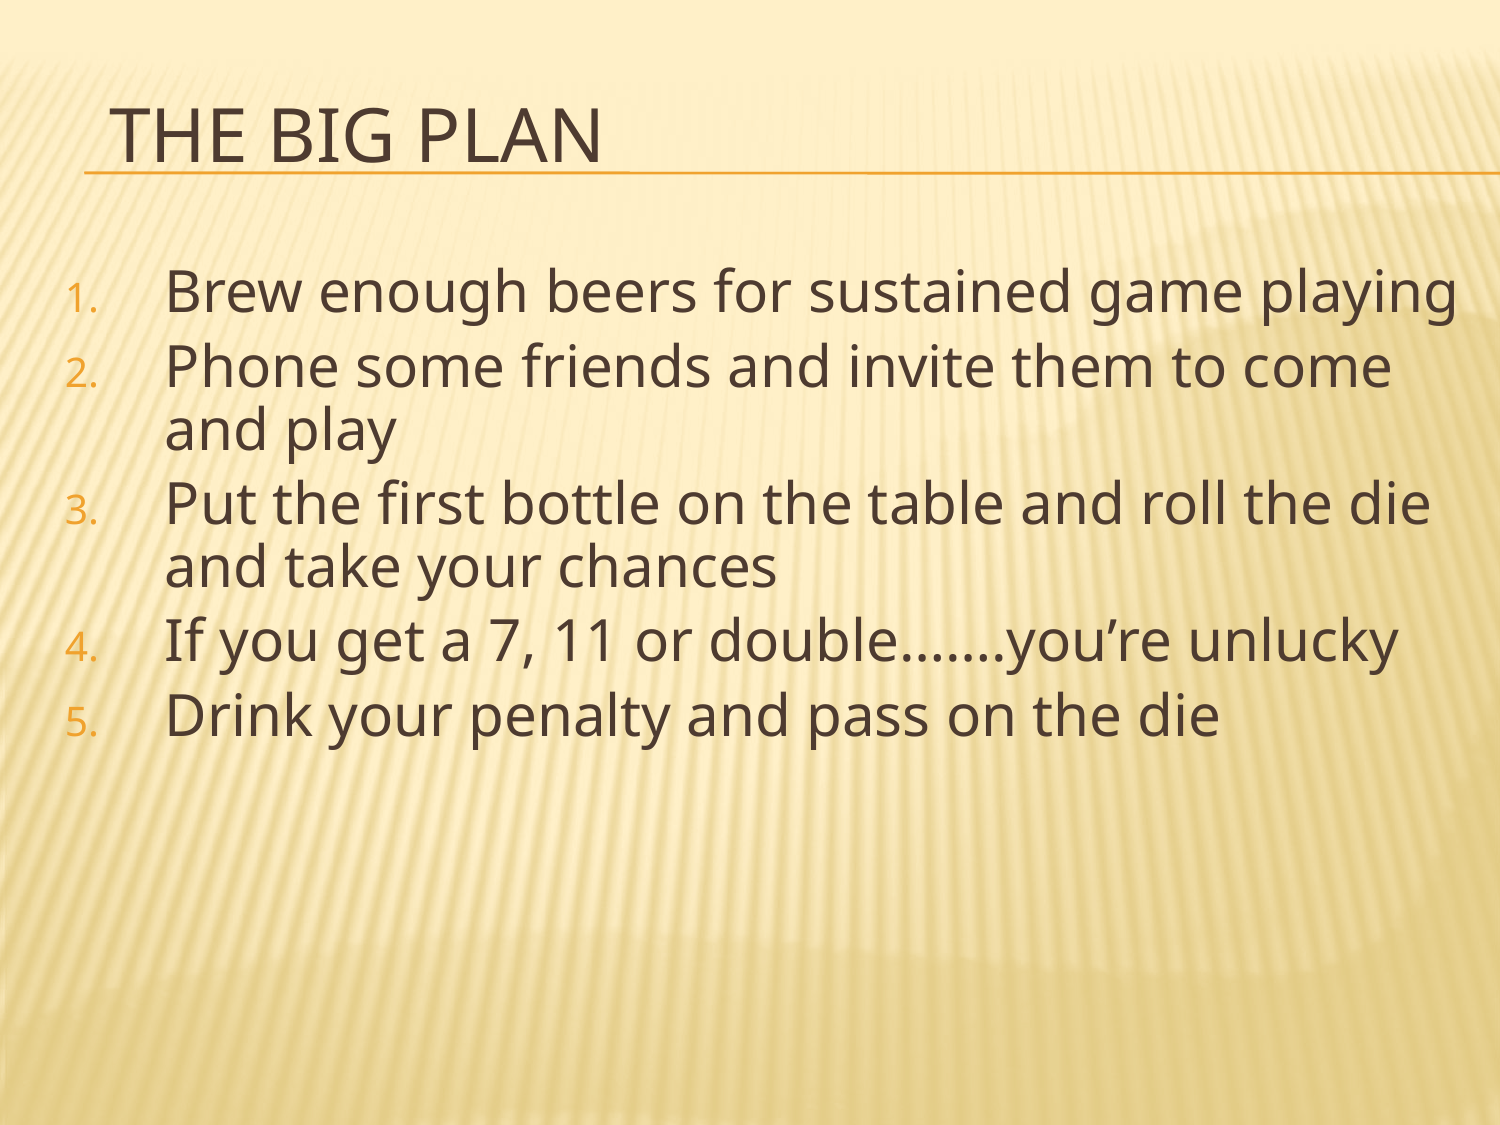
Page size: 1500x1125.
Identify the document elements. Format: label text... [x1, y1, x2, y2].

title The BIG PLAN [94, 64, 1500, 201]
list Brew enough beers for sustained game playing Phone some friends and invite them to come and play Put the first bottle on the table and roll the die and take your chances If you get a 7, 11 or double…….you’re unlucky Drink your penalty and pass on the die [50, 254, 1475, 998]
